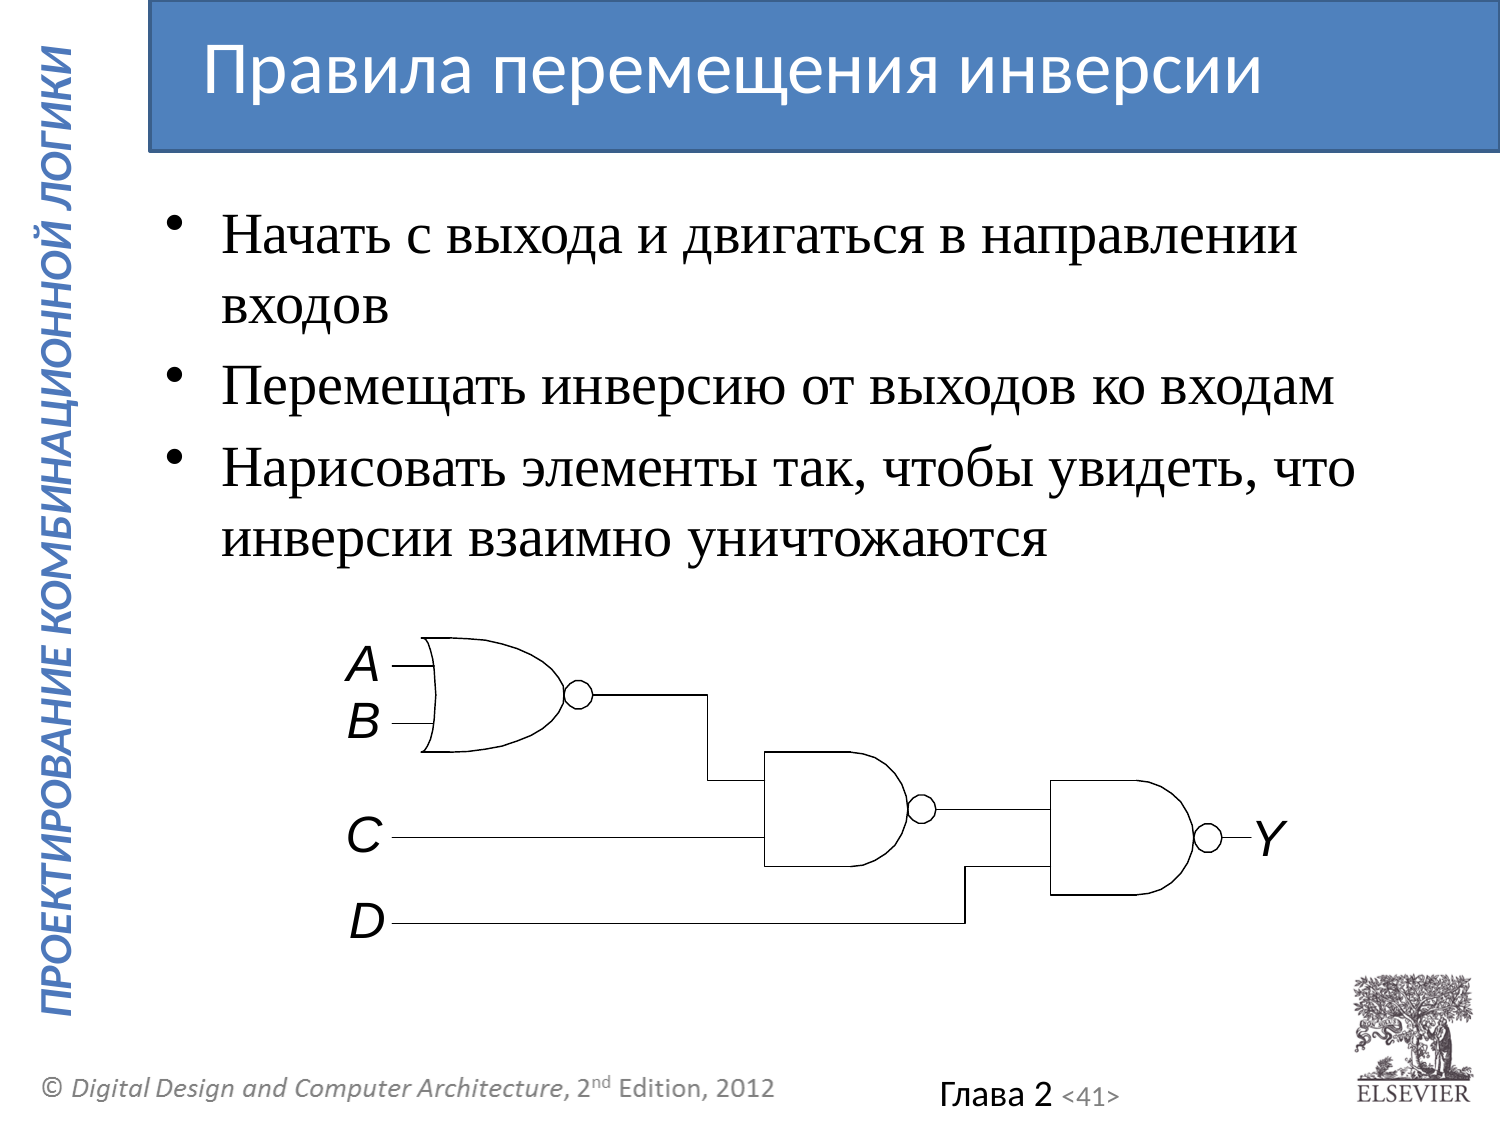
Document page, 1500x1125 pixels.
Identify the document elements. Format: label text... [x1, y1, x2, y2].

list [299, 601, 1332, 988]
text_box Правила перемещения инверсии [187, 11, 1488, 116]
text_box Начать с выхода и двигаться в направлении входов Перемещать инверсию от выходов ко входам Нарисовать элементы так, чтобы увидеть, что инверсии взаимно уничтожаются [150, 187, 1463, 1038]
picture [0, 0, 1500, 1125]
